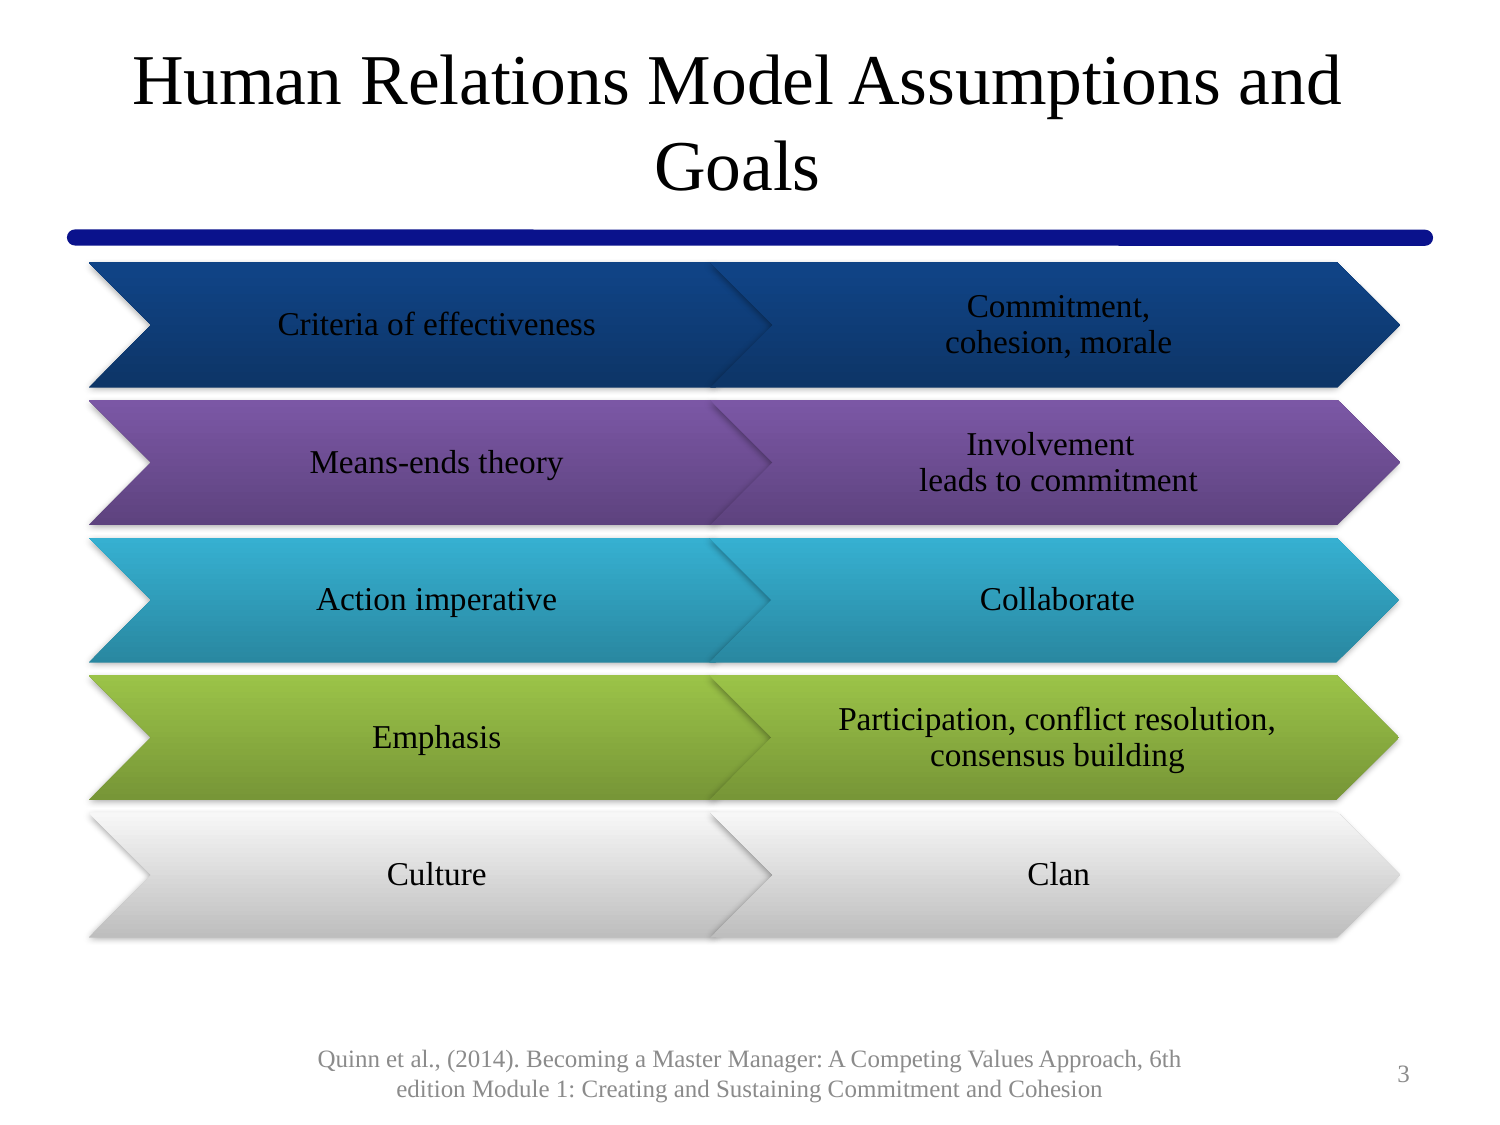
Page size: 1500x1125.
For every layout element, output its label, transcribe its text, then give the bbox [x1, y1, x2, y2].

footer Quinn et al., (2014). Becoming a Master Manager: A Competing Values Approach, 6th edition Module 1: Creating and Sustaining Commitment and Cohesion [275, 1042, 1074, 1103]
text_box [87, 262, 1401, 388]
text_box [87, 674, 1401, 801]
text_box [87, 399, 1401, 526]
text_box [87, 812, 1401, 938]
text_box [87, 537, 1401, 663]
title Human Relations Model Assumptions and Goals [75, 24, 1400, 213]
slide_number 3 [1074, 1042, 1425, 1103]
